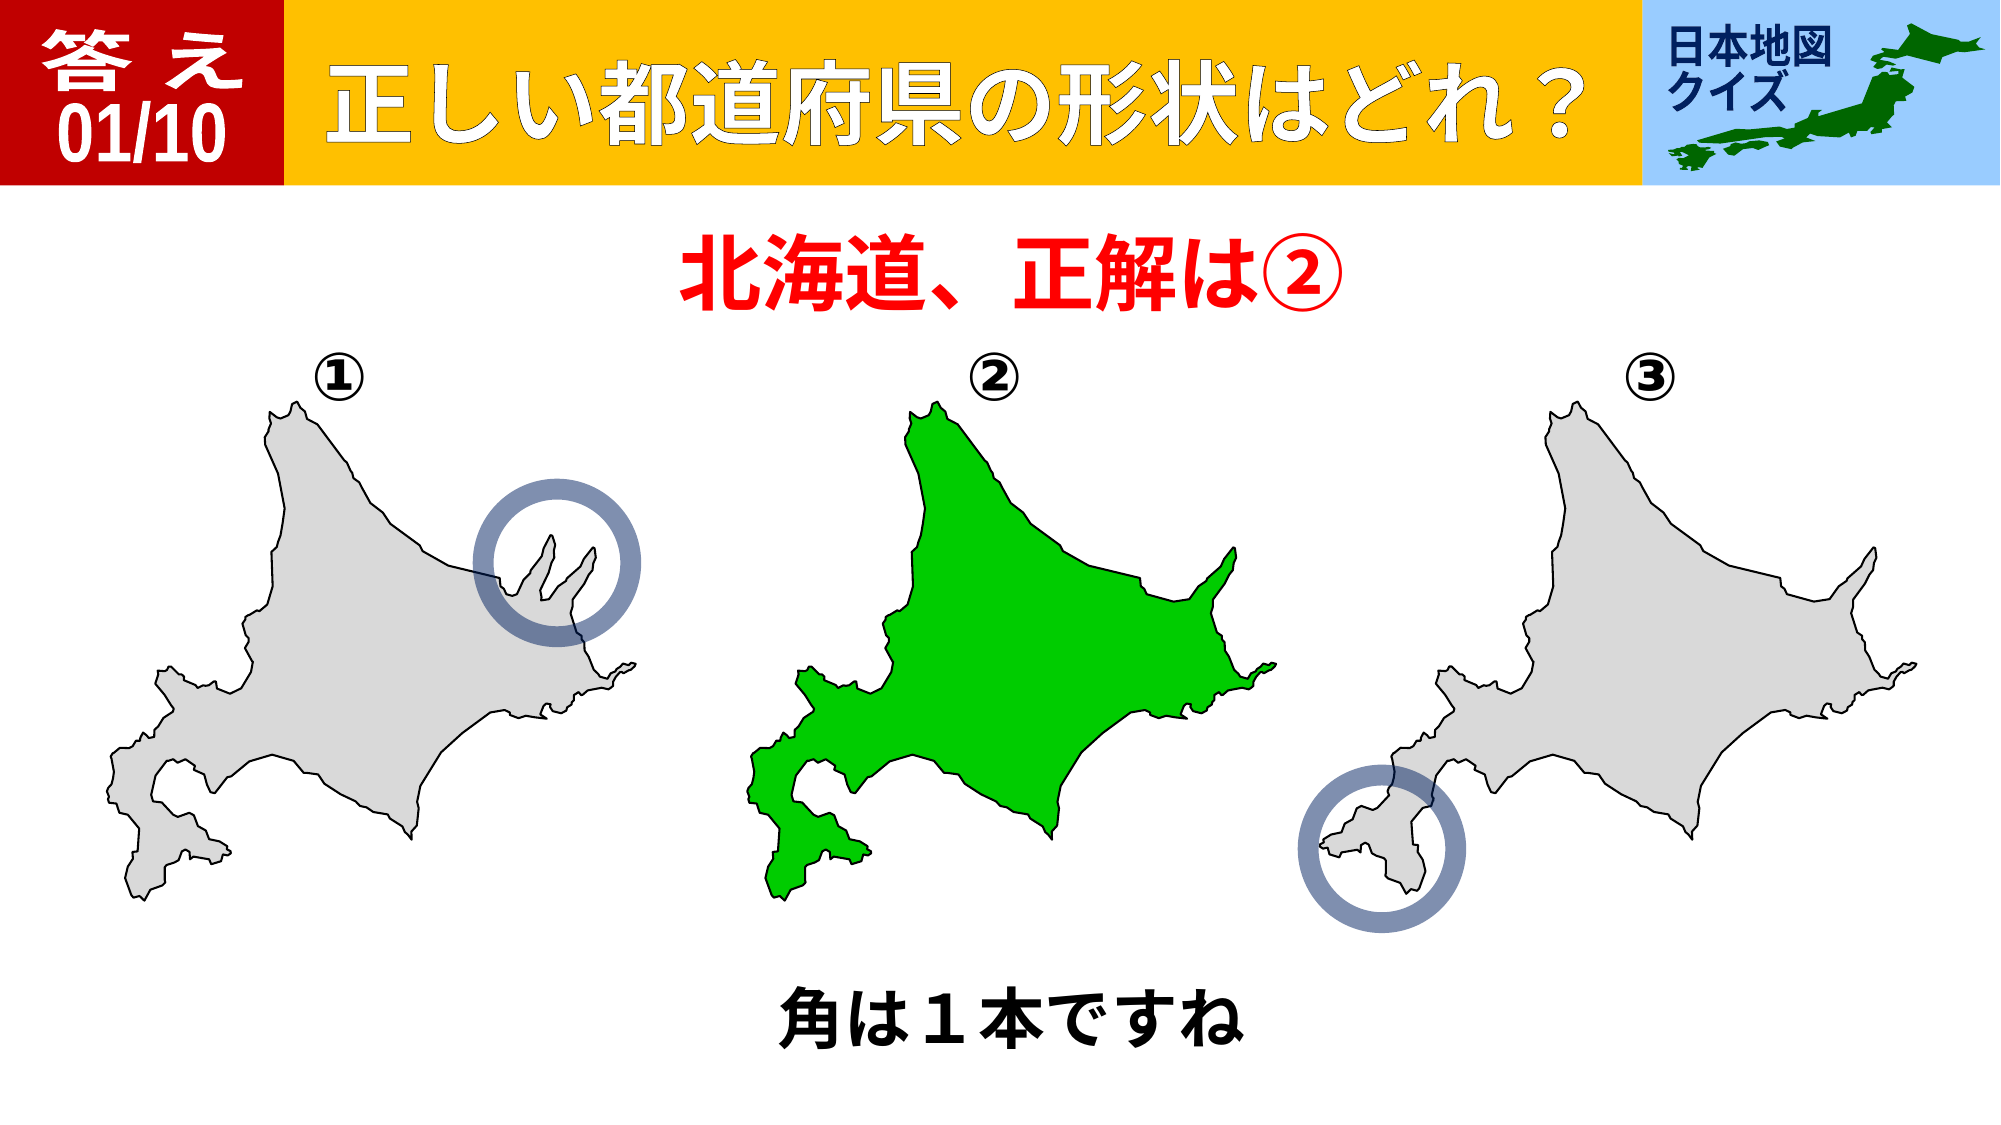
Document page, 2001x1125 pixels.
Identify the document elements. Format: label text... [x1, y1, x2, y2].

text_box [104, 399, 638, 903]
text_box 北海道、正解は② [663, 213, 1360, 329]
text_box ③ [1607, 326, 1694, 421]
text_box [1389, 399, 1919, 842]
text_box [483, 489, 631, 637]
text_box ② [952, 329, 1039, 421]
text_box ① [296, 326, 384, 421]
text_box [1308, 775, 1456, 923]
text_box [745, 399, 1278, 903]
text_box 角は１本ですね [763, 969, 1261, 1064]
